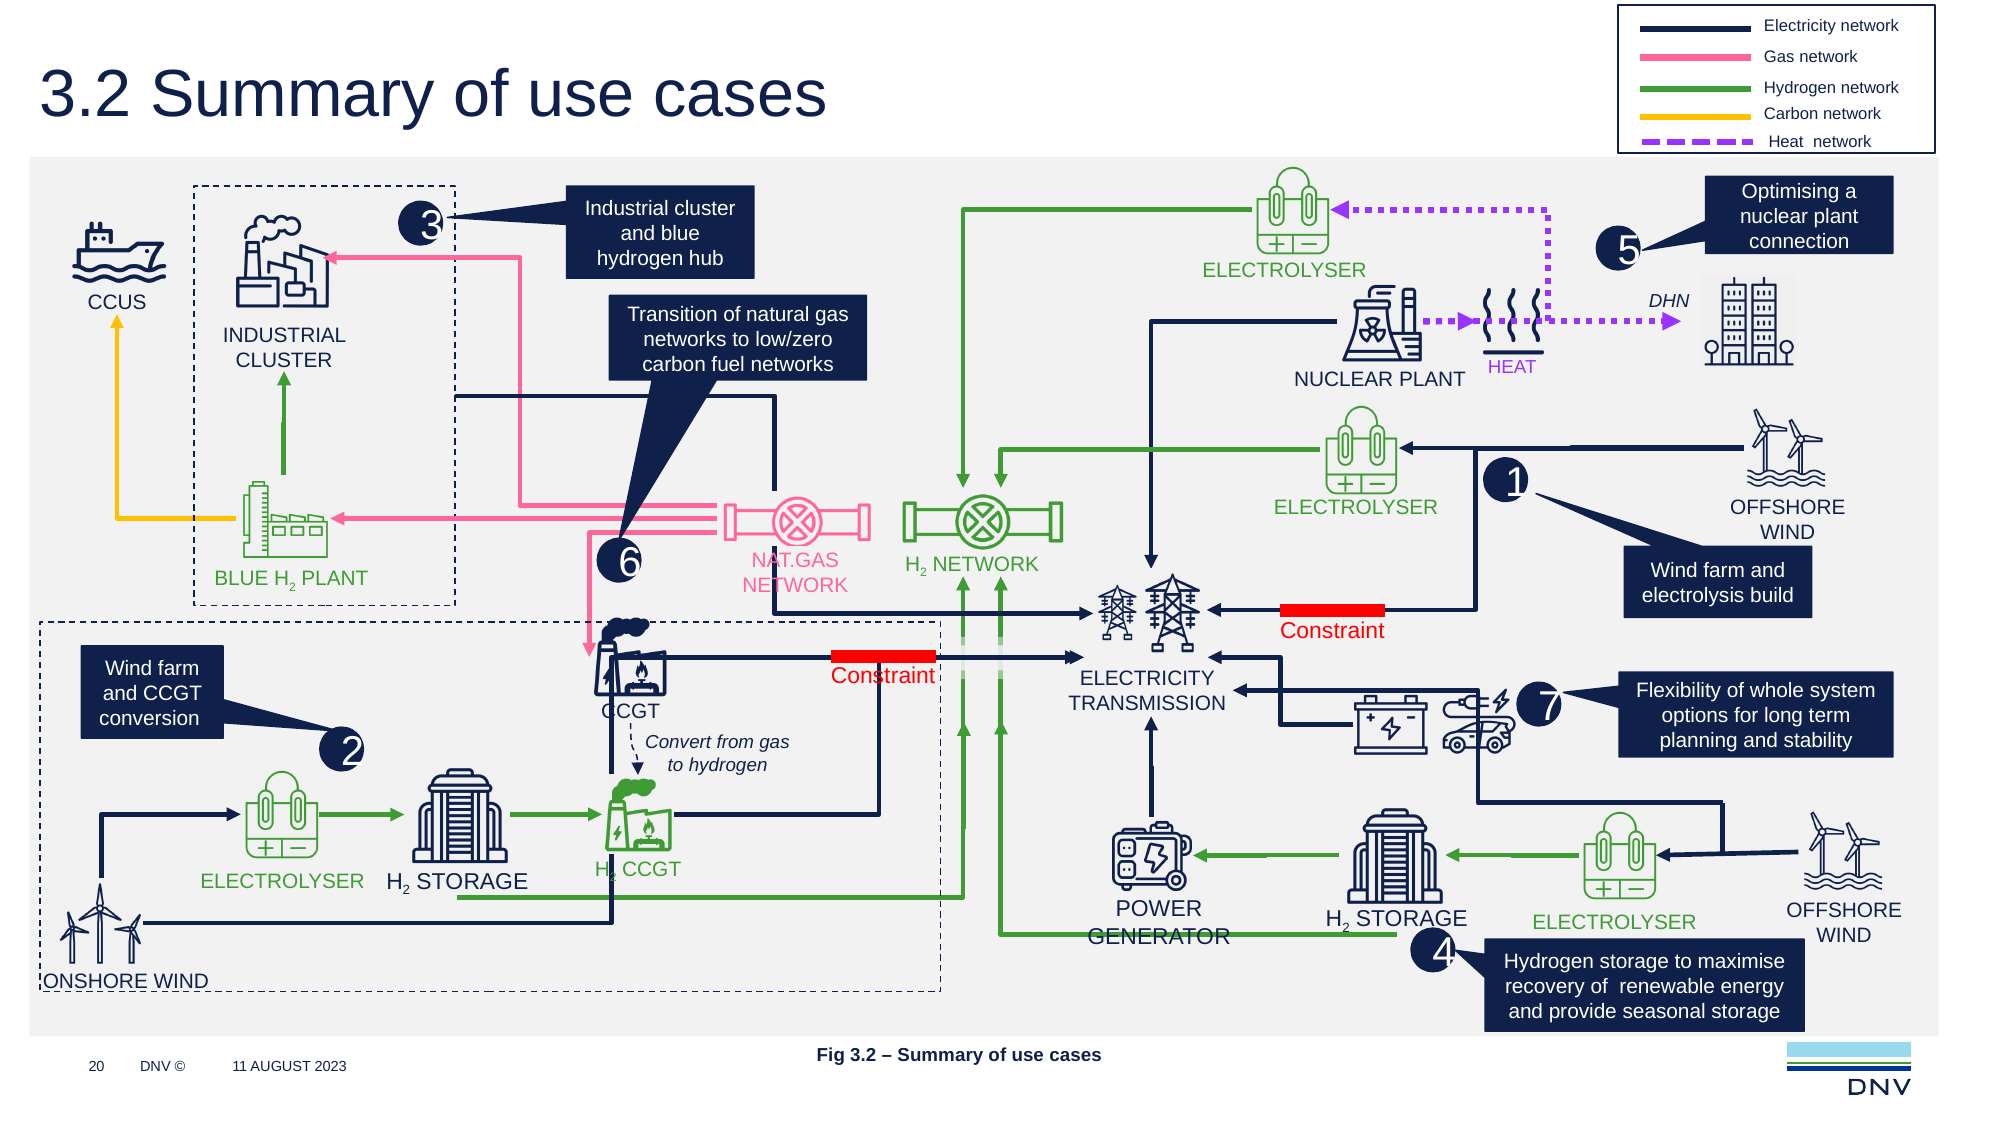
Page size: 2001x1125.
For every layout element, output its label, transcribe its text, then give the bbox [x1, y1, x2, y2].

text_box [29, 156, 1939, 1037]
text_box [1617, 4, 1940, 154]
slide_number 20 [88, 1056, 133, 1082]
text_box 3.2 Summary of use cases [39, 63, 1612, 154]
text_box Fig 3.2 – Summary of use cases [816, 1048, 1475, 1066]
